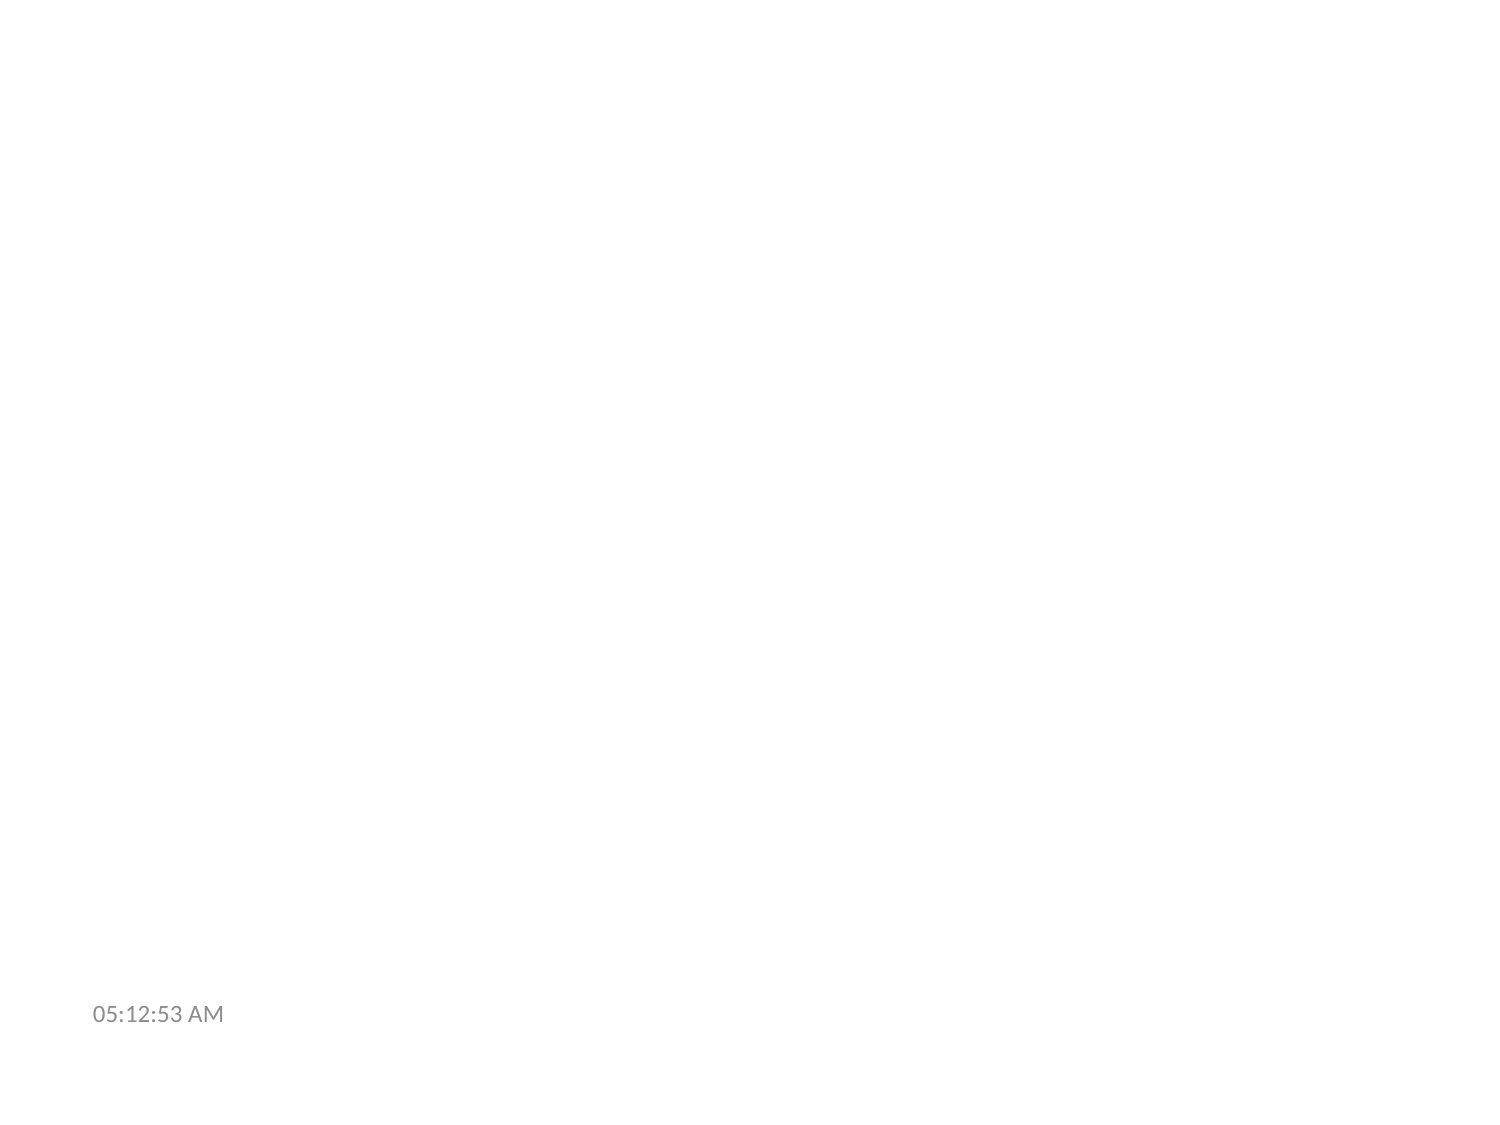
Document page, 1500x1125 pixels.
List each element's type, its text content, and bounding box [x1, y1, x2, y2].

text_box 3:35:09 PM [77, 982, 428, 1043]
